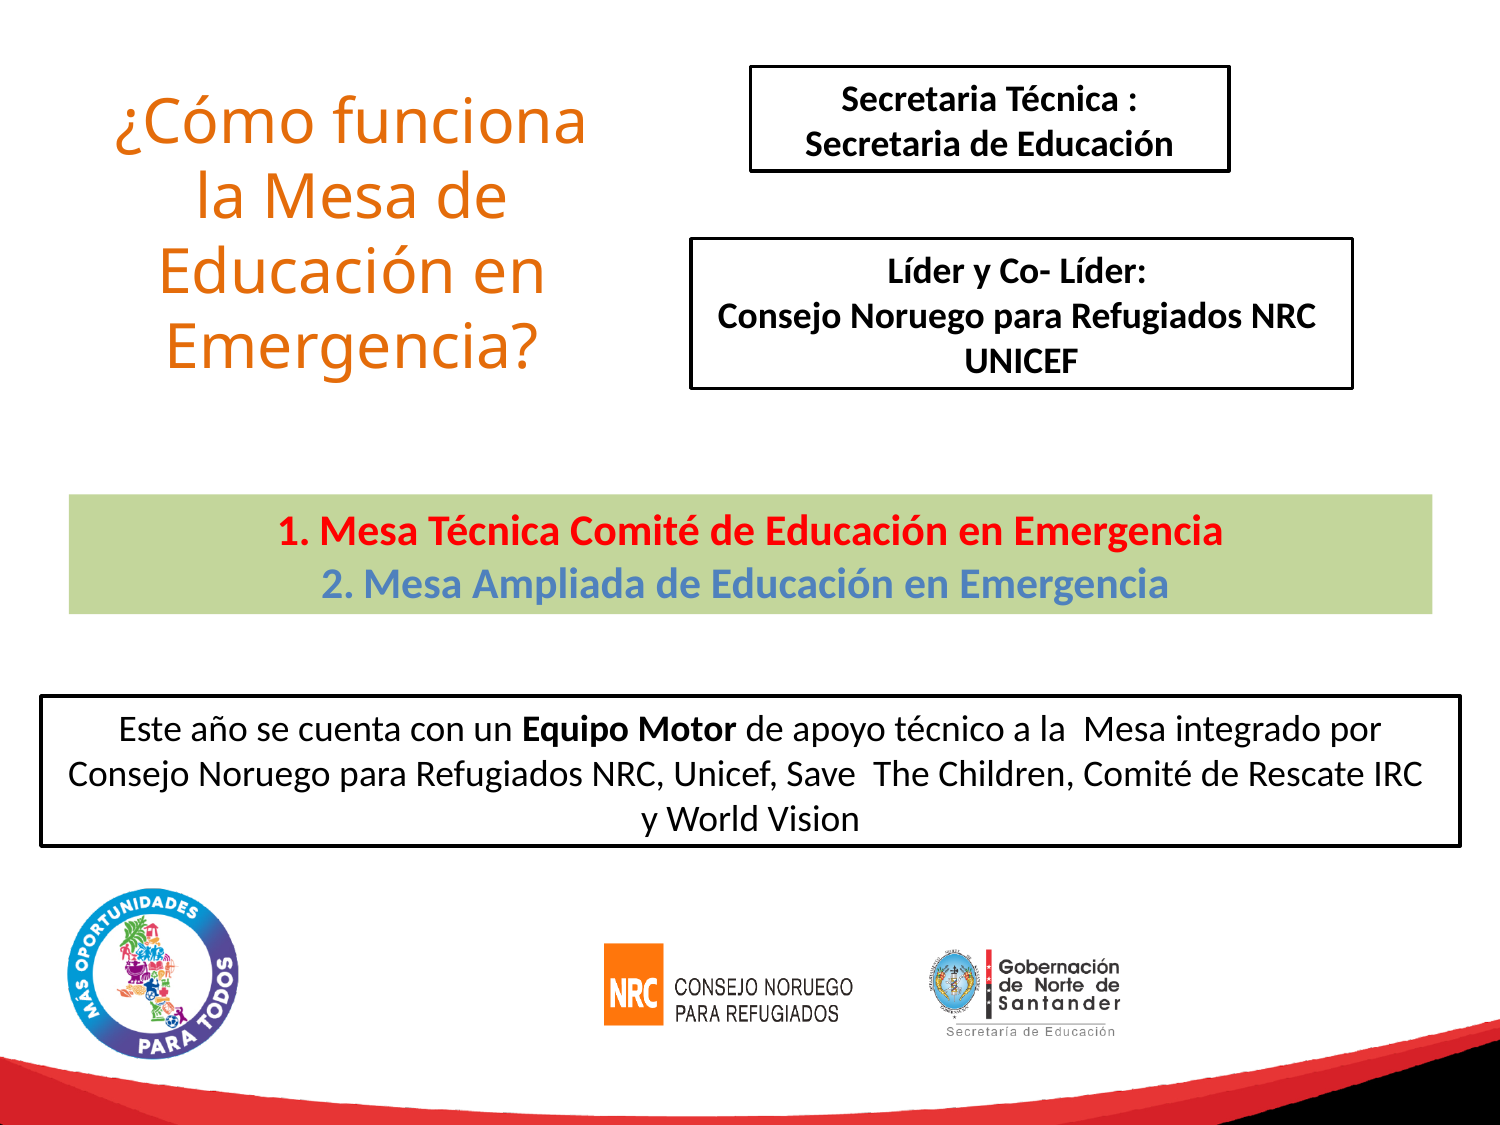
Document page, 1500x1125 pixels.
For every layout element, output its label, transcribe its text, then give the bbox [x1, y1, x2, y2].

text_box Este año se cuenta con un Equipo Motor de apoyo técnico a la Mesa integrado por Consejo Noruego para Refugiados NRC, Unicef, Save The Children, Comité de Rescate IRC y World Vision [39, 694, 1462, 848]
picture [0, 875, 1500, 1125]
text_box ¿Cómo funciona la Mesa de Educación en Emergencia? [81, 73, 624, 388]
text_box Mesa Técnica Comité de Educación en Emergencia Mesa Ampliada de Educación en Emergencia [68, 494, 1433, 615]
text_box Secretaria Técnica : Secretaria de Educación [750, 66, 1229, 172]
text_box Líder y Co- Líder: Consejo Noruego para Refugiados NRC UNICEF [690, 238, 1353, 389]
